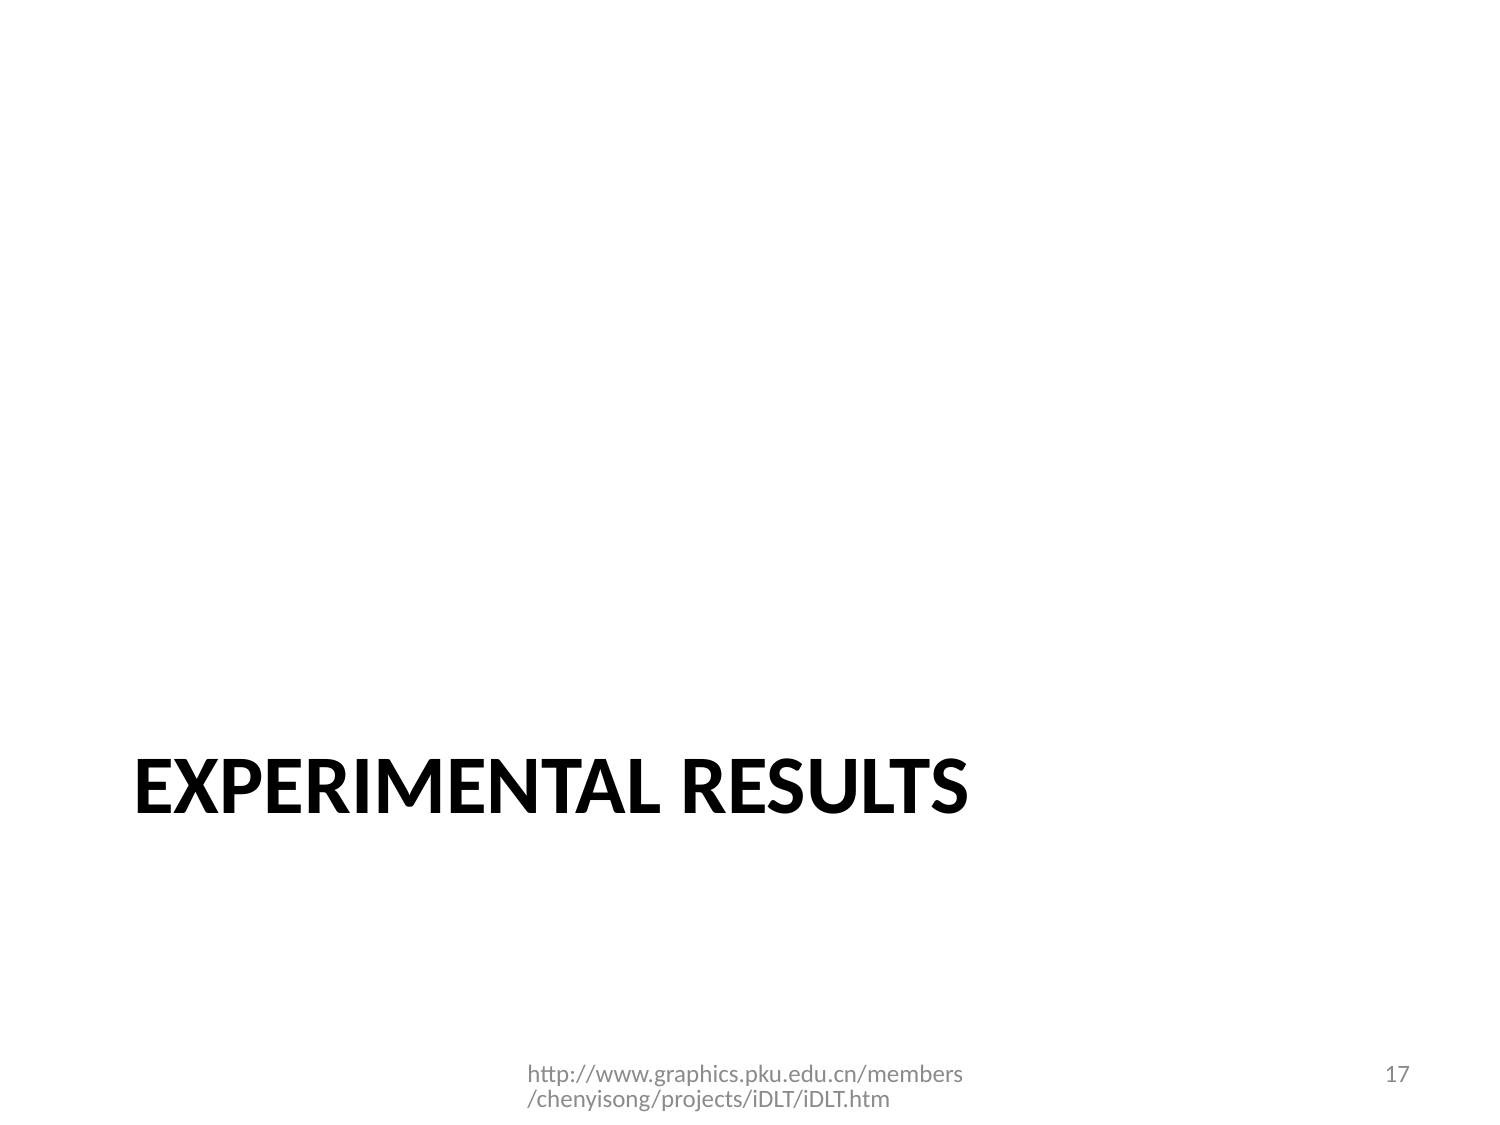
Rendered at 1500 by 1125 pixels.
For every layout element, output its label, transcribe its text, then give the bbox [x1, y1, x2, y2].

footer http://www.graphics.pku.edu.cn/members/chenyisong/projects/iDLT/iDLT.htm [512, 1042, 988, 1103]
title Experimental results [118, 722, 1394, 947]
slide_number 17 [1074, 1042, 1425, 1103]
